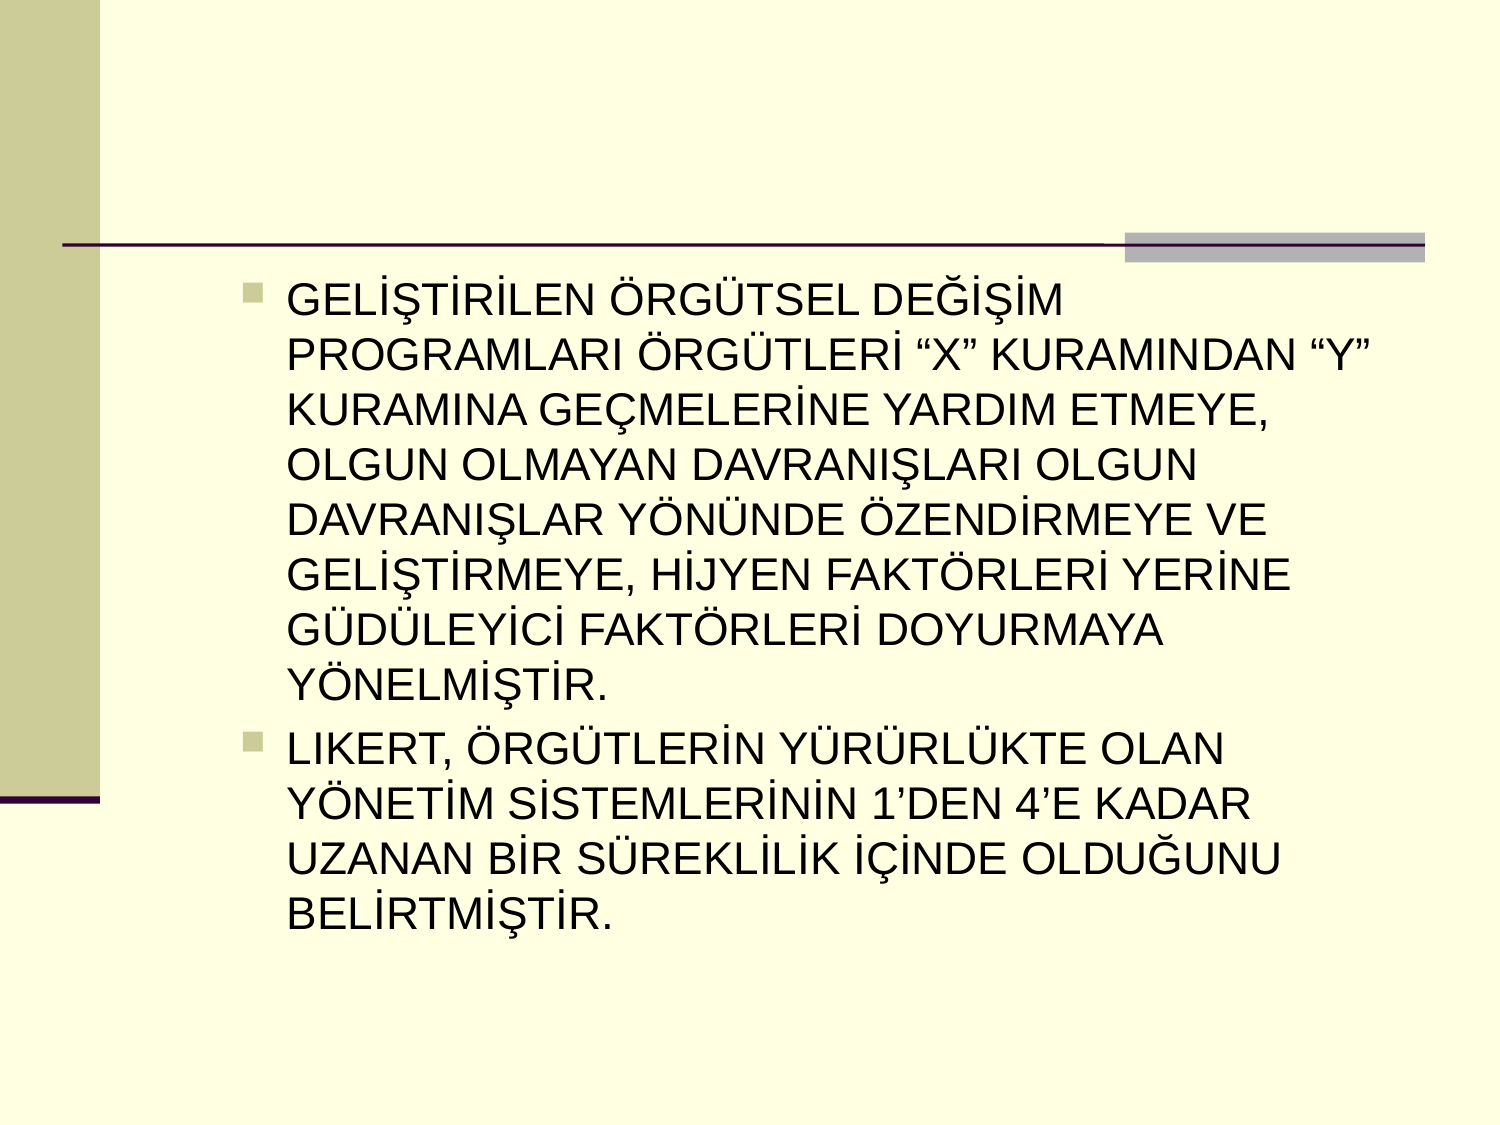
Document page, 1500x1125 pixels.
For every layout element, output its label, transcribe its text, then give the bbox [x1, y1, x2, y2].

list GELİŞTİRİLEN ÖRGÜTSEL DEĞİŞİM PROGRAMLARI ÖRGÜTLERİ “X” KURAMINDAN “Y” KURAMINA GEÇMELERİNE YARDIM ETMEYE, OLGUN OLMAYAN DAVRANIŞLARI OLGUN DAVRANIŞLAR YÖNÜNDE ÖZENDİRMEYE VE GELİŞTİRMEYE, HİJYEN FAKTÖRLERİ YERİNE GÜDÜLEYİCİ FAKTÖRLERİ DOYURMAYA YÖNELMİŞTİR. LIKERT, ÖRGÜTLERİN YÜRÜRLÜKTE OLAN YÖNETİM SİSTEMLERİNİN 1’DEN 4’E KADAR UZANAN BİR SÜREKLİLİK İÇİNDE OLDUĞUNU BELİRTMİŞTİR. [149, 262, 1426, 1006]
